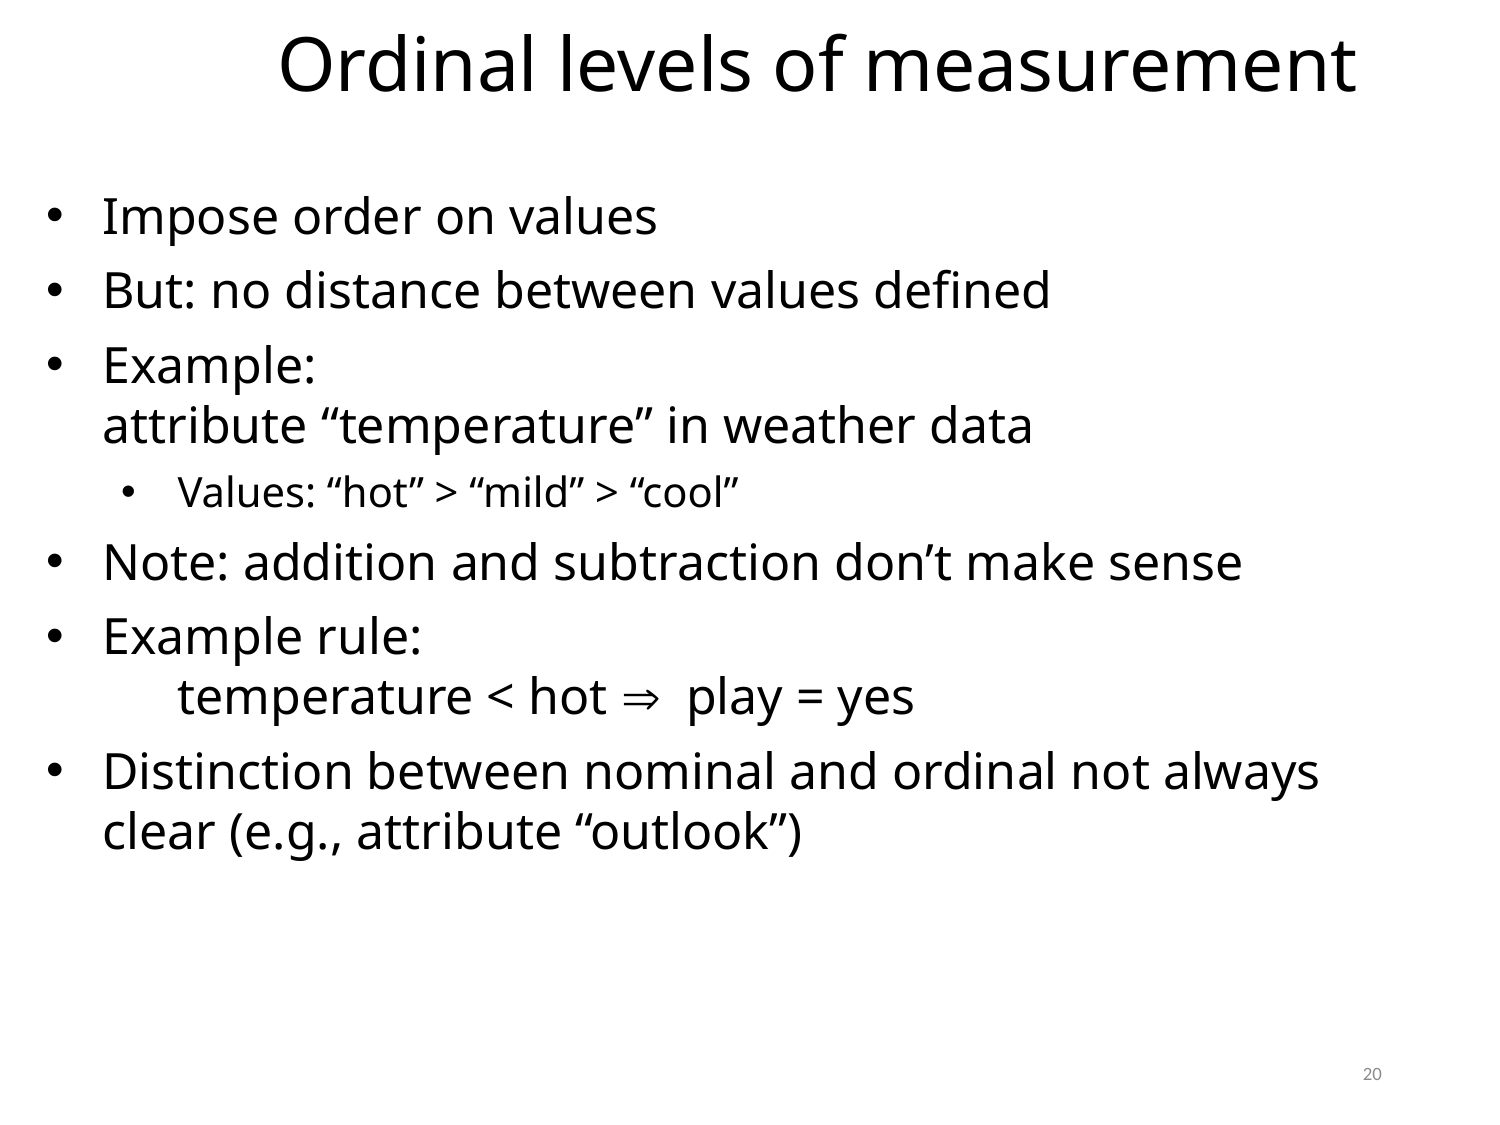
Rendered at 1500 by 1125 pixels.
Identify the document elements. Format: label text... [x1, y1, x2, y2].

title Ordinal levels of measurement [262, 0, 1500, 148]
text_box Impose order on values But: no distance between values defined Example: attribute “temperature” in weather data Values: “hot” > “mild” > “cool” Note: addition and subtraction don’t make sense Example rule: temperature < hot Þ play = yes Distinction between nominal and ordinal not always clear (e.g., attribute “outlook”) [31, 177, 1449, 867]
slide_number 20 [1059, 1042, 1397, 1103]
